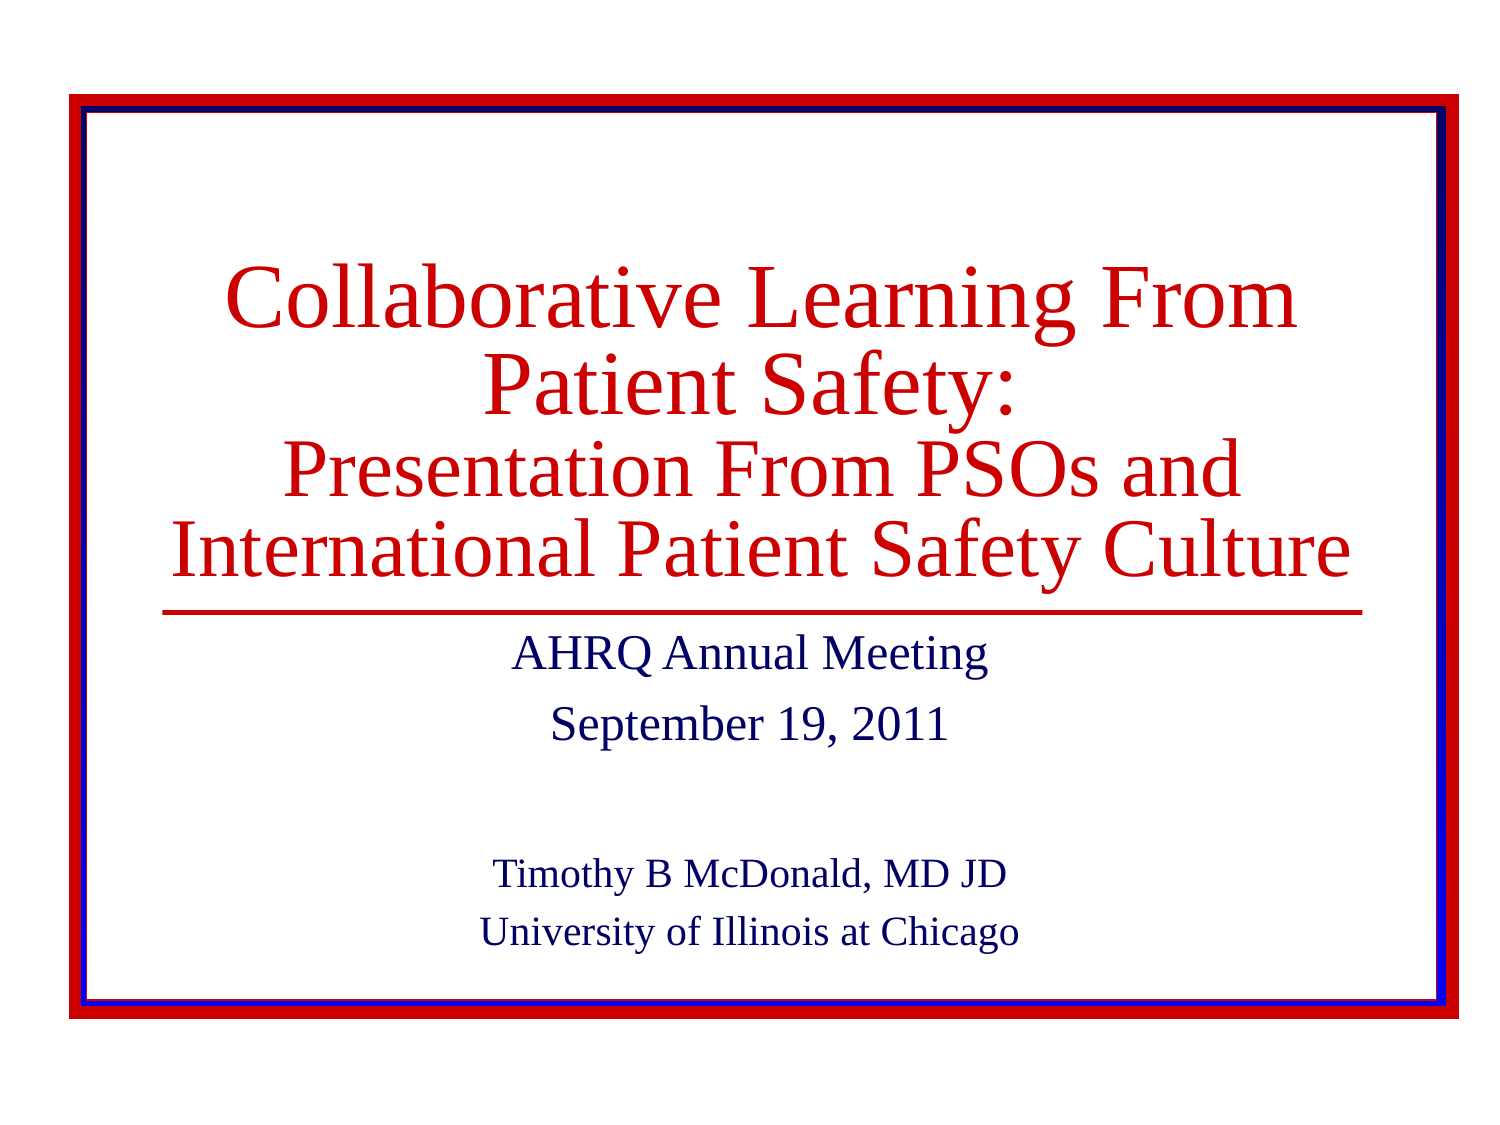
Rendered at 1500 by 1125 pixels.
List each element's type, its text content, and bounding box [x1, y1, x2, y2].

title Collaborative Learning From Patient Safety: Presentation From PSOs and International Patient Safety Culture [125, 137, 1400, 600]
subtitle AHRQ Annual Meeting September 19, 2011 Timothy B McDonald, MD JD University of Illinois at Chicago [225, 612, 1275, 920]
